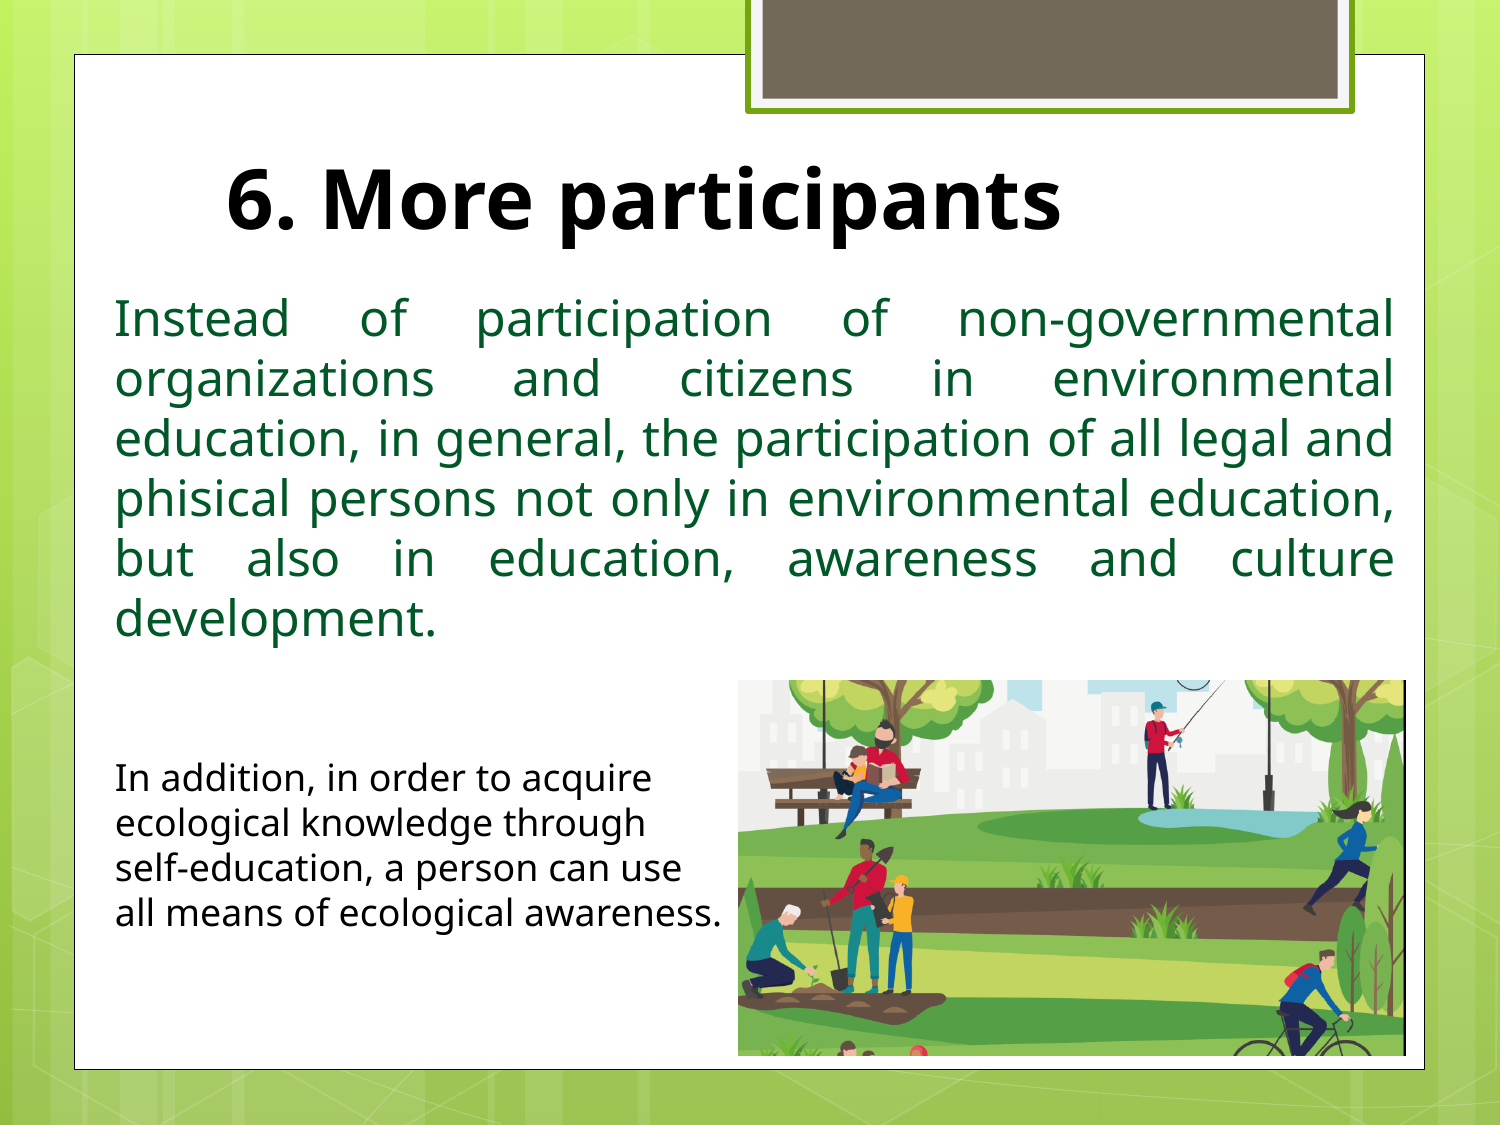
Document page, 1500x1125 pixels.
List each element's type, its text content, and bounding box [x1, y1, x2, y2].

title 6. More participants [211, 66, 1365, 254]
picture [738, 682, 1406, 1056]
text_box In addition, in order to acquire ecological knowledge through self-education, a person can use all means of ecological awareness. [100, 746, 727, 941]
list Instead of participation of non-governmental organizations and citizens in environmental education, in general, the participation of all legal and phisical persons not only in environmental education, but also in education, awareness and culture development. [88, 278, 1412, 855]
